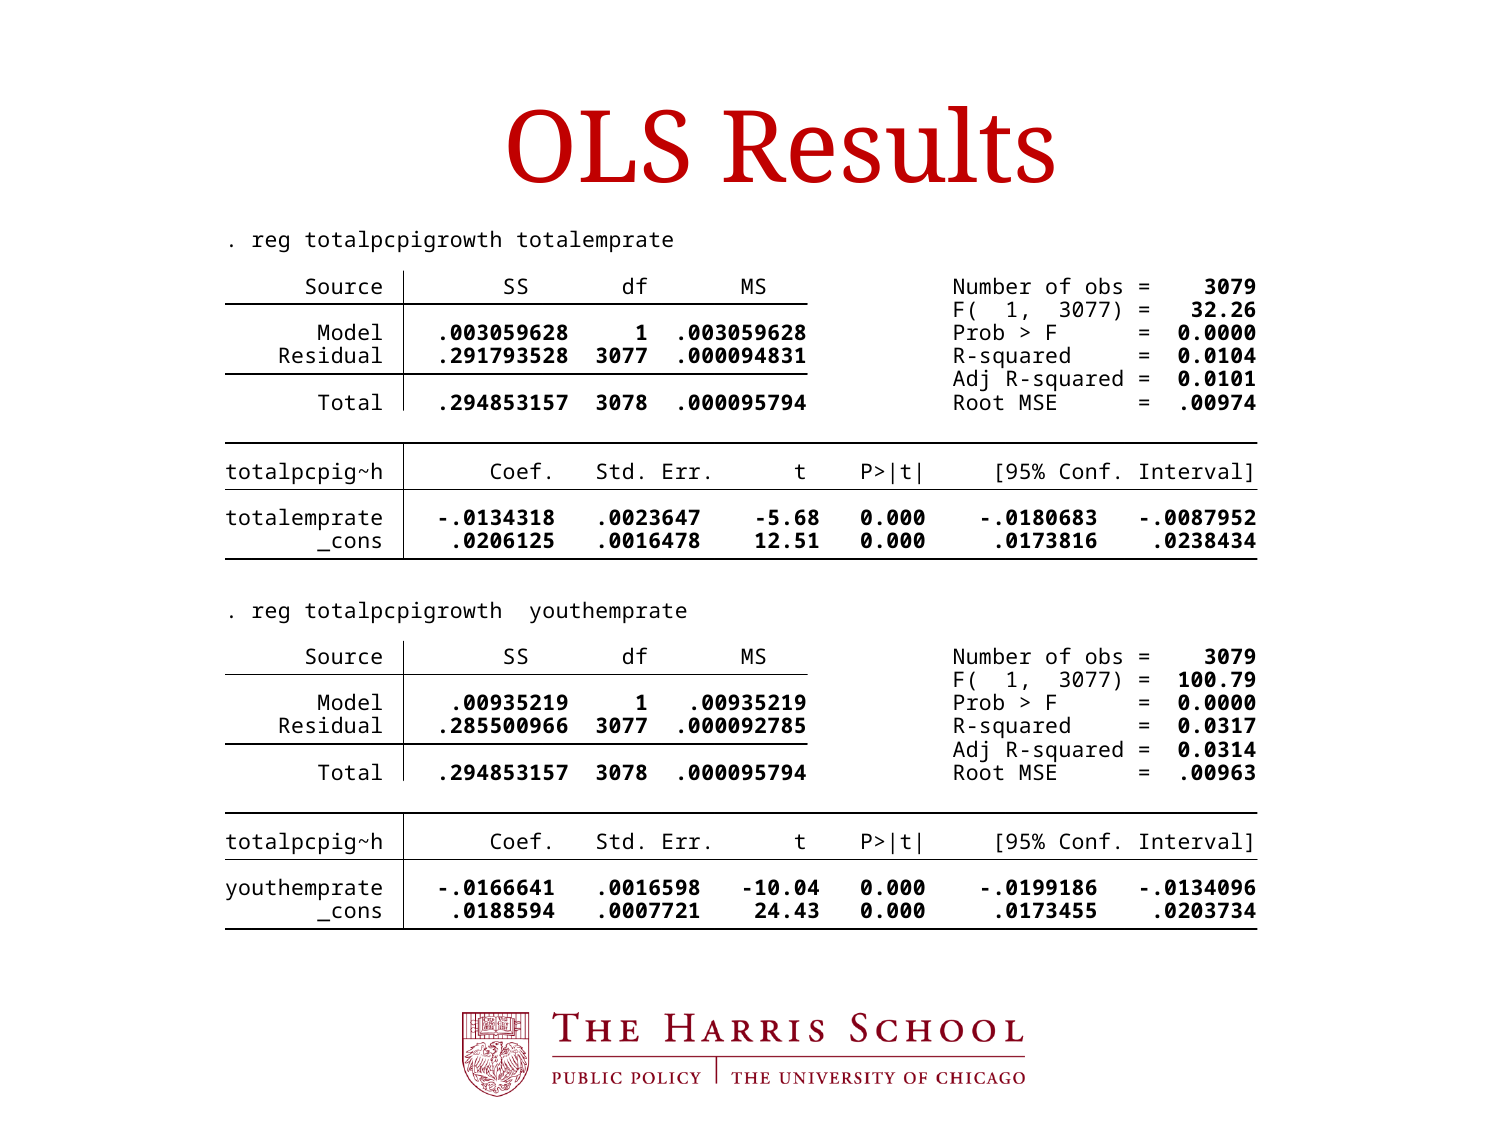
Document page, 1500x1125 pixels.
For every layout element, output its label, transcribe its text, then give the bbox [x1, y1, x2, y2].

text_box OLS Results [112, 75, 1450, 210]
picture [224, 224, 1500, 943]
picture [462, 1012, 1026, 1097]
